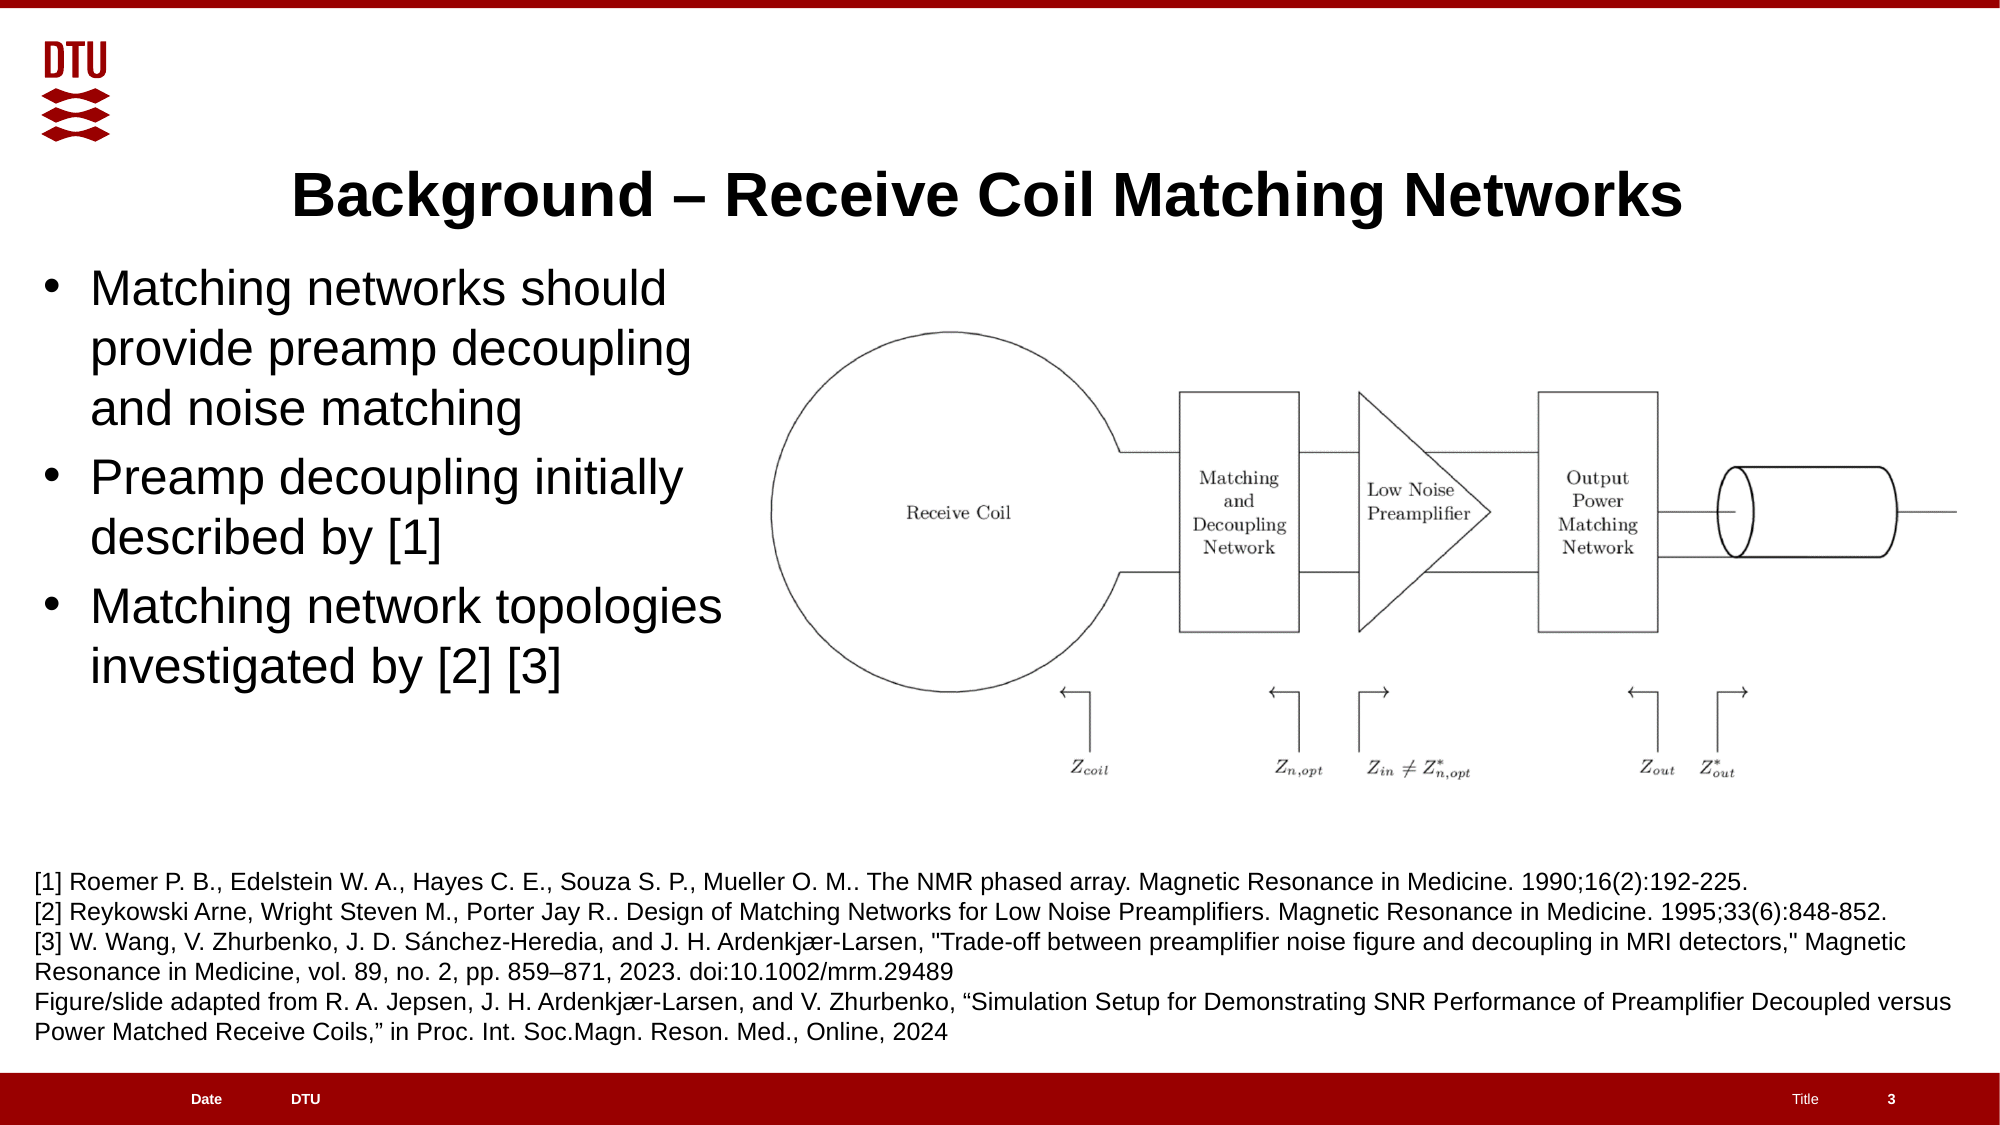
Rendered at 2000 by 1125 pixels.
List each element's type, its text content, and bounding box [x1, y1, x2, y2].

text_box Matching networks should provide preamp decoupling and noise matching Preamp decoupling initially described by [1] Matching network topologies investigated by [2] [3] [43, 255, 764, 694]
title Background – Receive Coil Matching Networks [291, 69, 1819, 230]
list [736, 309, 1957, 786]
slide_number ‹#› [1887, 1073, 1959, 1125]
text_box [1] Roemer P. B., Edelstein W. A., Hayes C. E., Souza S. P., Mueller O. M.. The NMR phased array. Magnetic Resonance in Medicine. 1990;16(2):192-225. [2] Reykowski Arne, Wright Steven M., Porter Jay R.. Design of Matching Networks for Low Noise Preamplifiers. Magnetic Resonance in Medicine. 1995;33(6):848-852. [3] W. Wang, V. Zhurbenko, J. D. Sánchez‐Heredia, and J. H. Ardenkjær‐Larsen, "Trade‐off between preamplifier noise figure and decoupling in MRI detectors," Magnetic Resonance in Medicine, vol. 89, no. 2, pp. 859–871, 2023. doi:10.1002/mrm.29489 Figure/slide adapted from R. A. Jepsen, J. H. Ardenkjær-Larsen, and V. Zhurbenko, “Simulation Setup for Demonstrating SNR Performance of Preamplifier Decoupled versus Power Matched Receive Coils,” in Proc. Int. Soc.Magn. Reson. Med., Online, 2024 [19, 858, 1981, 1053]
